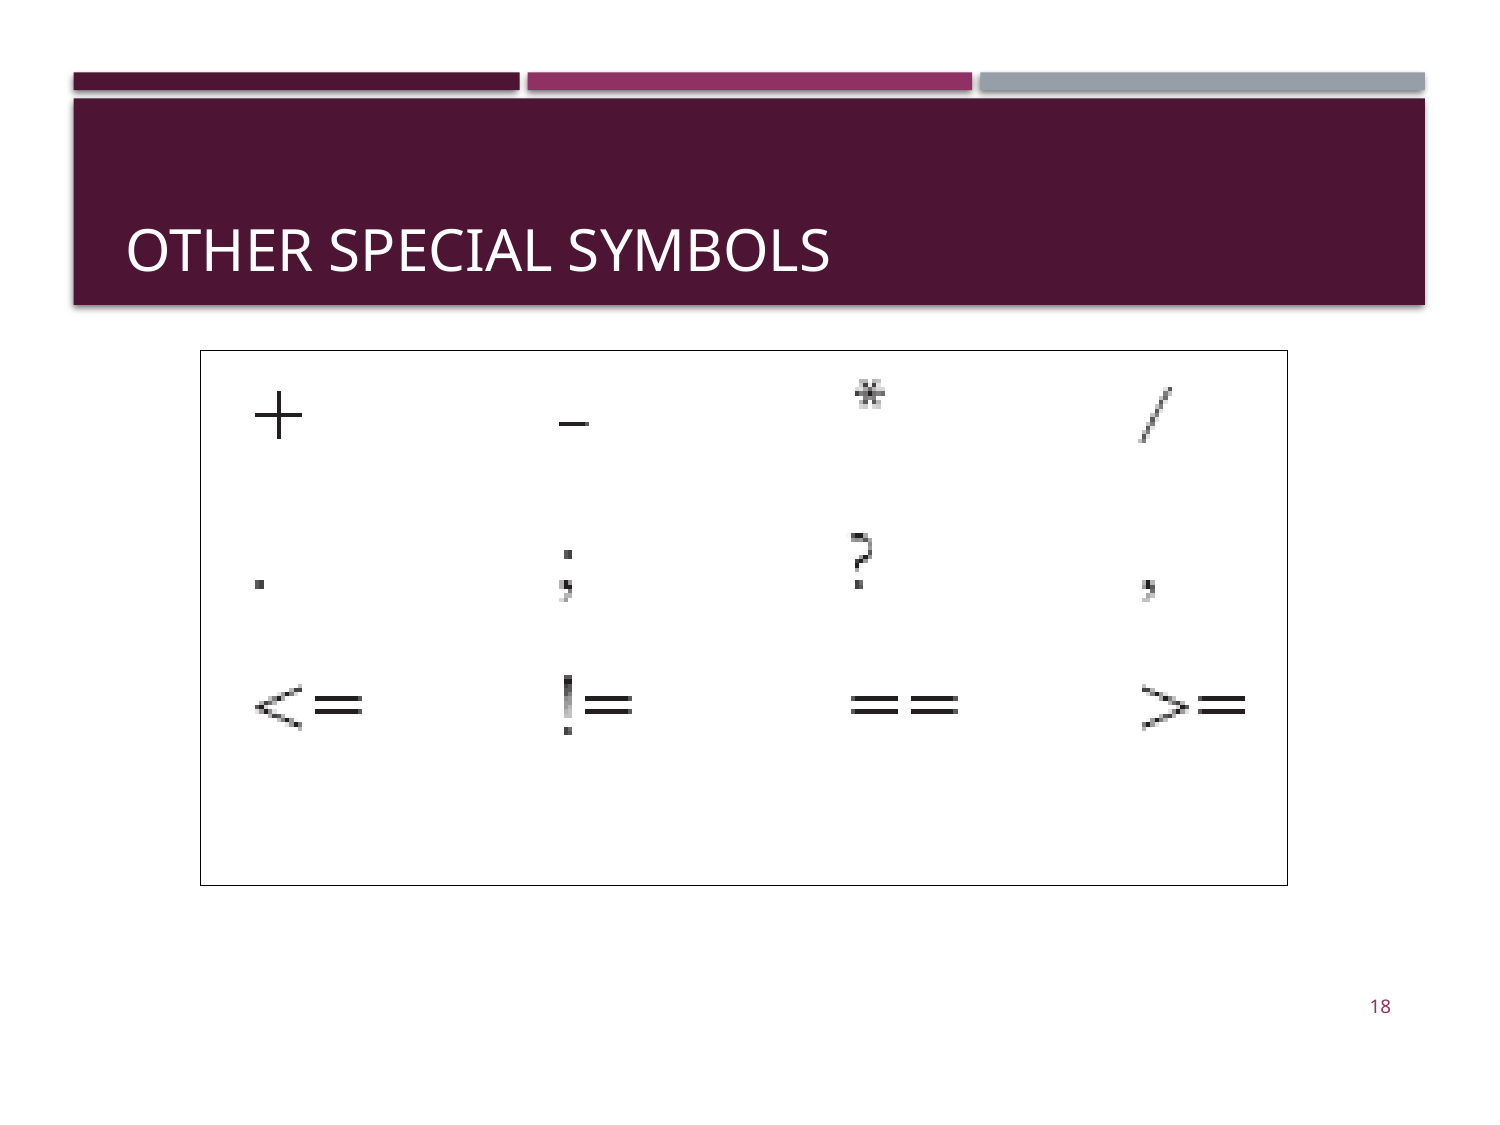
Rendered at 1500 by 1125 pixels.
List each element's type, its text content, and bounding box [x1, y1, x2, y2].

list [199, 349, 1288, 886]
title Other Special Symbols [95, 112, 1406, 291]
slide_number 18 [1279, 977, 1406, 1037]
